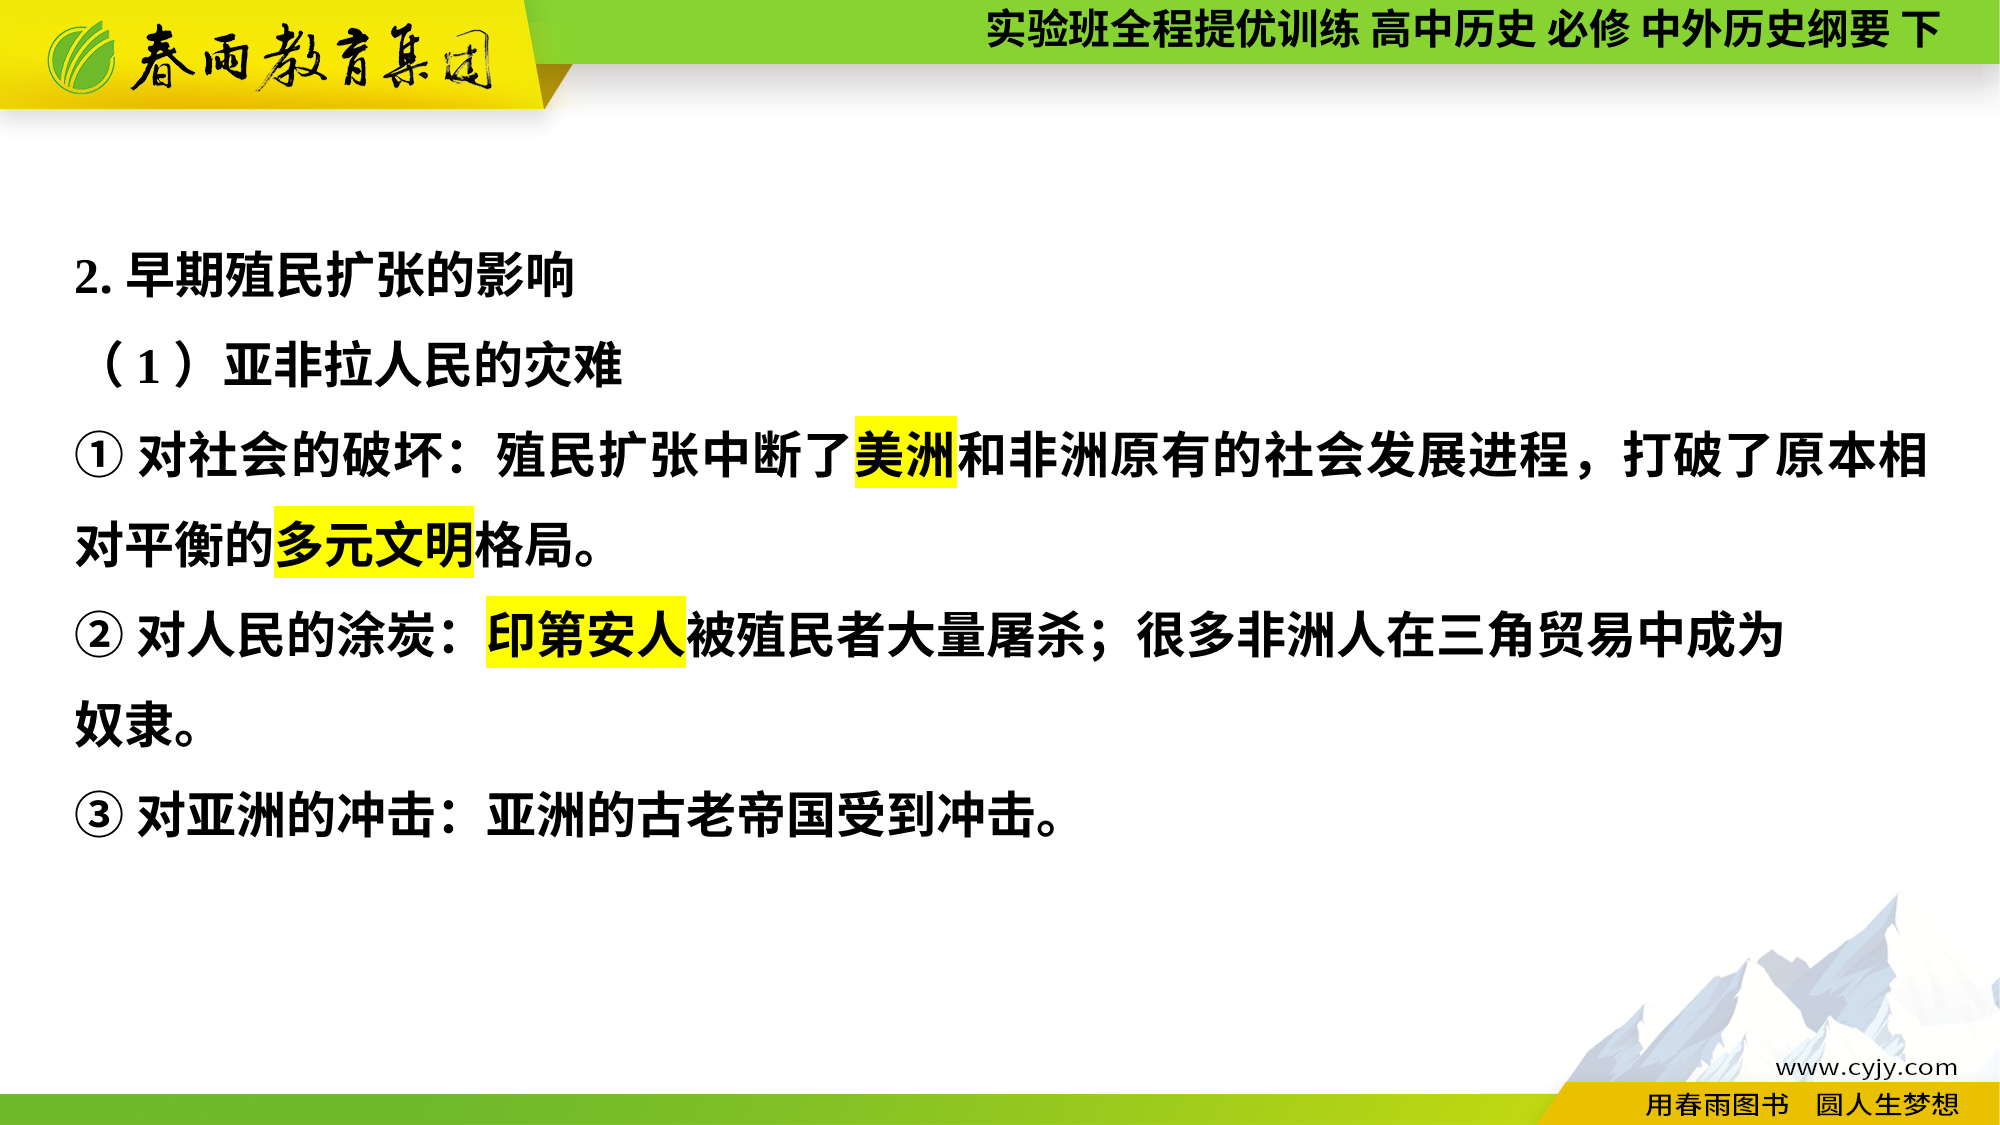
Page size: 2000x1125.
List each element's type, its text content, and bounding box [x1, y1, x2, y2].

picture [0, 0, 2000, 1125]
list 2.早期殖民扩张的影响 （1）亚非拉人民的灾难 ①对社会的破坏：殖民扩张中断了美洲和非洲原有的社会发展进程，打破了原本相对平衡的多元文明格局。 ②对人民的涂炭：印第安人被殖民者大量屠杀；很多非洲人在三角贸易中成为 奴隶。 ③对亚洲的冲击：亚洲的古老帝国受到冲击。 [59, 206, 1944, 846]
